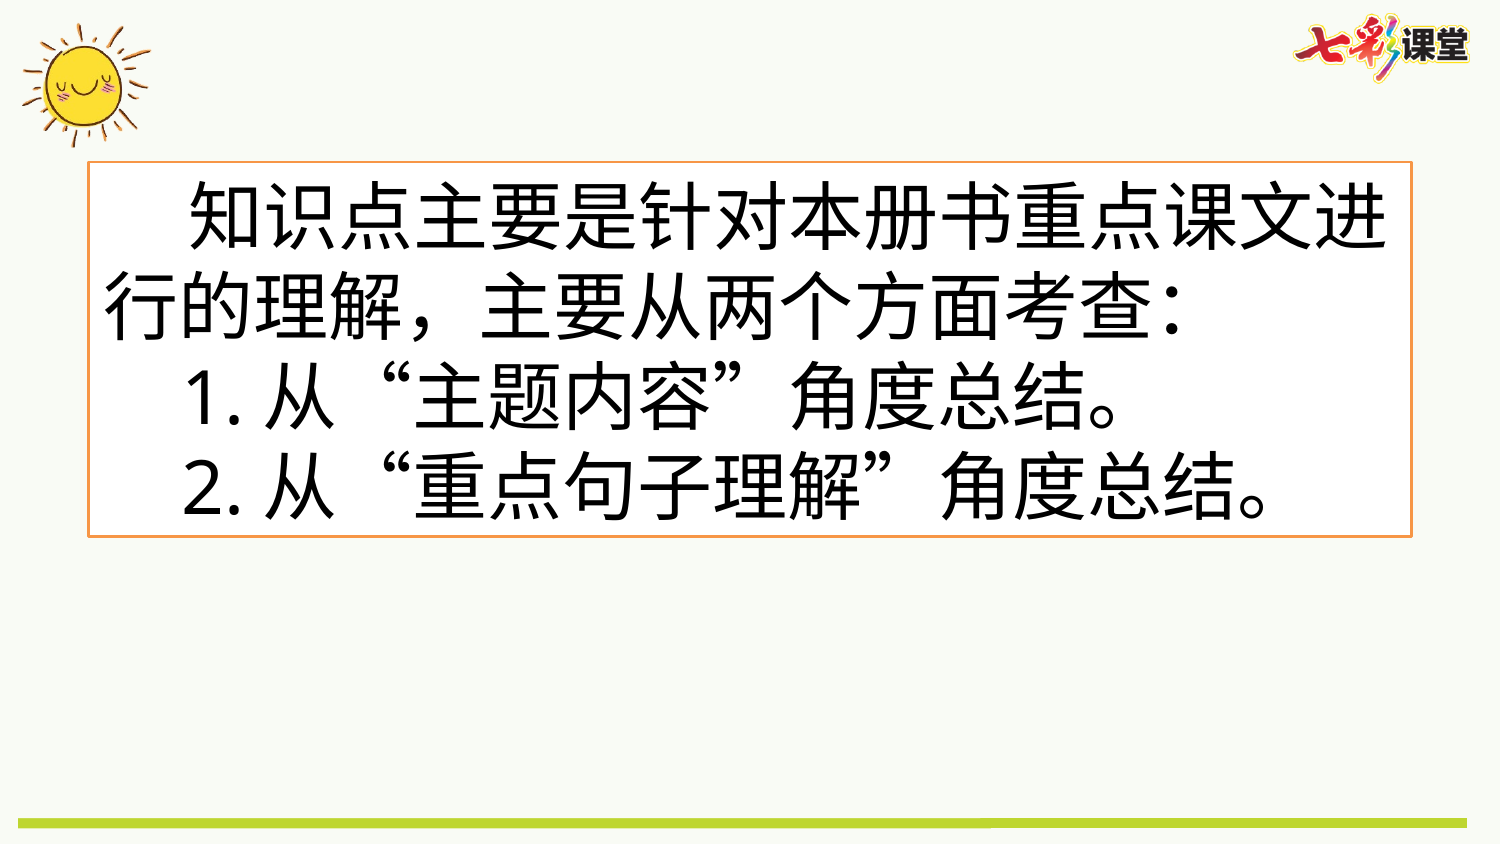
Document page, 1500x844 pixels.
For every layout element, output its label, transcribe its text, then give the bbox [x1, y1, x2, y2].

text_box 知识点主要是针对本册书重点课文进行的理解，主要从两个方面考查： 1.从“主题内容”角度总结。 2.从“重点句子理解”角度总结。 [87, 161, 1413, 538]
picture [18, 771, 1467, 844]
picture [1291, 9, 1472, 87]
picture [0, 0, 173, 172]
